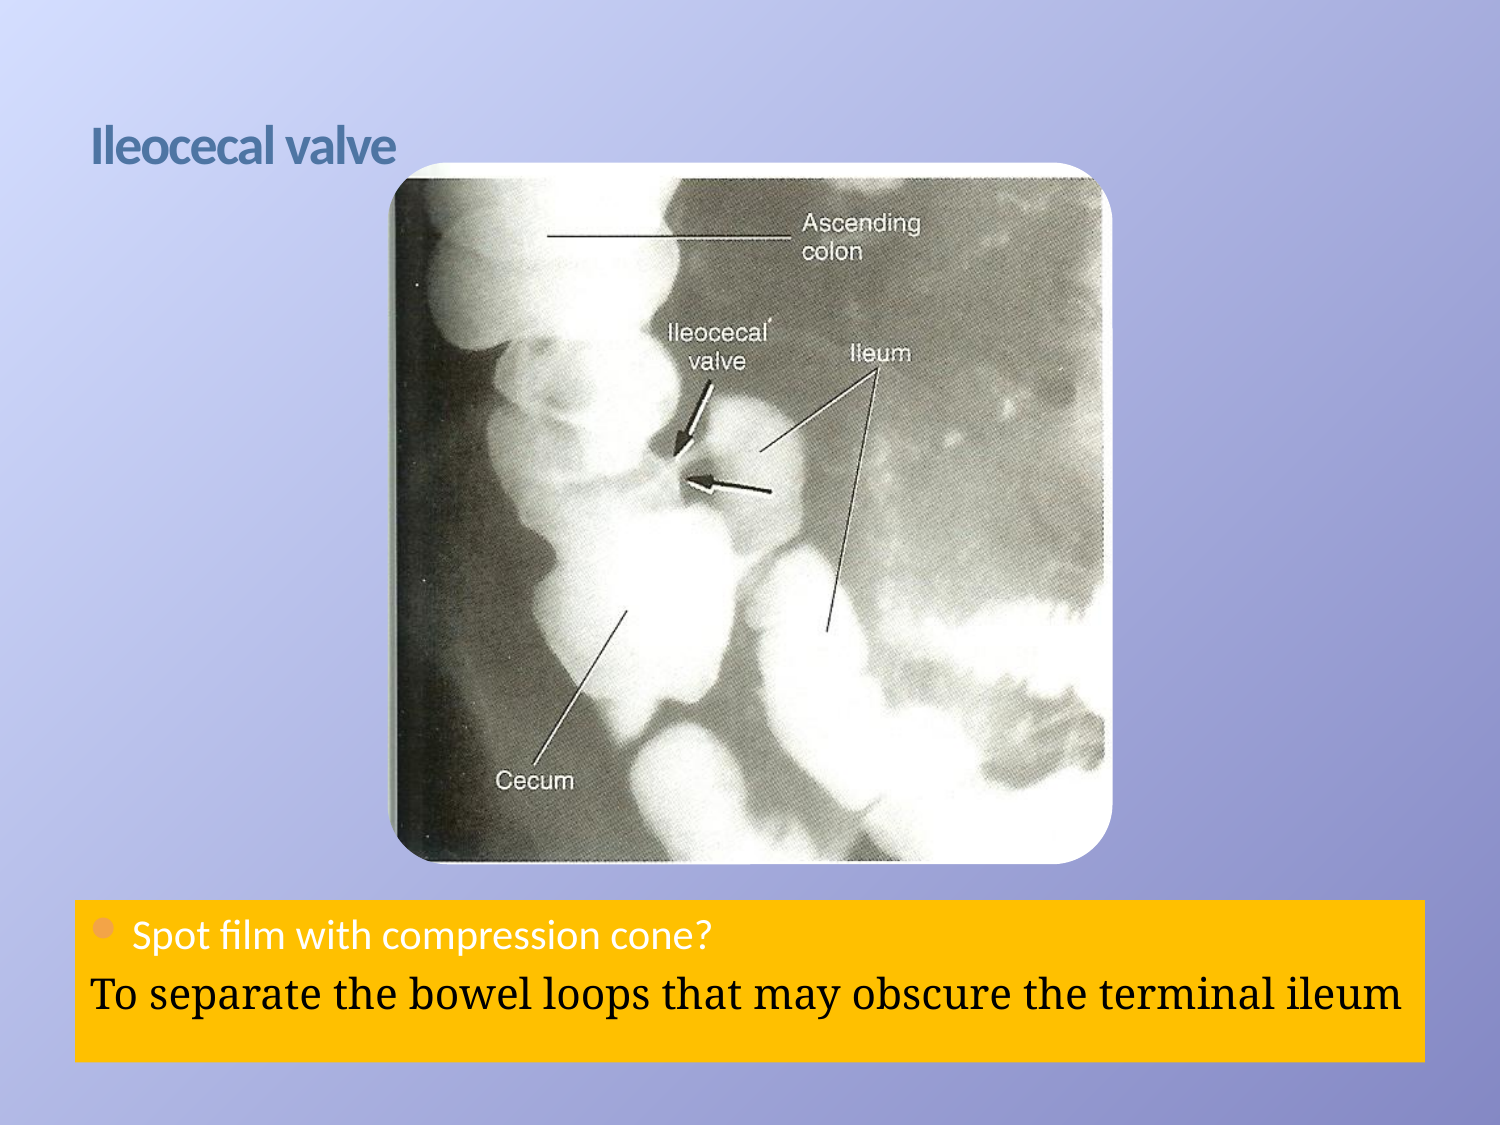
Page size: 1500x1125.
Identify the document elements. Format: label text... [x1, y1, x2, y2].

title Ileocecal valve [74, 99, 1425, 250]
list Spot film with compression cone? To separate the bowel loops that may obscure the terminal ileum [75, 900, 1425, 1063]
picture [387, 162, 1113, 865]
